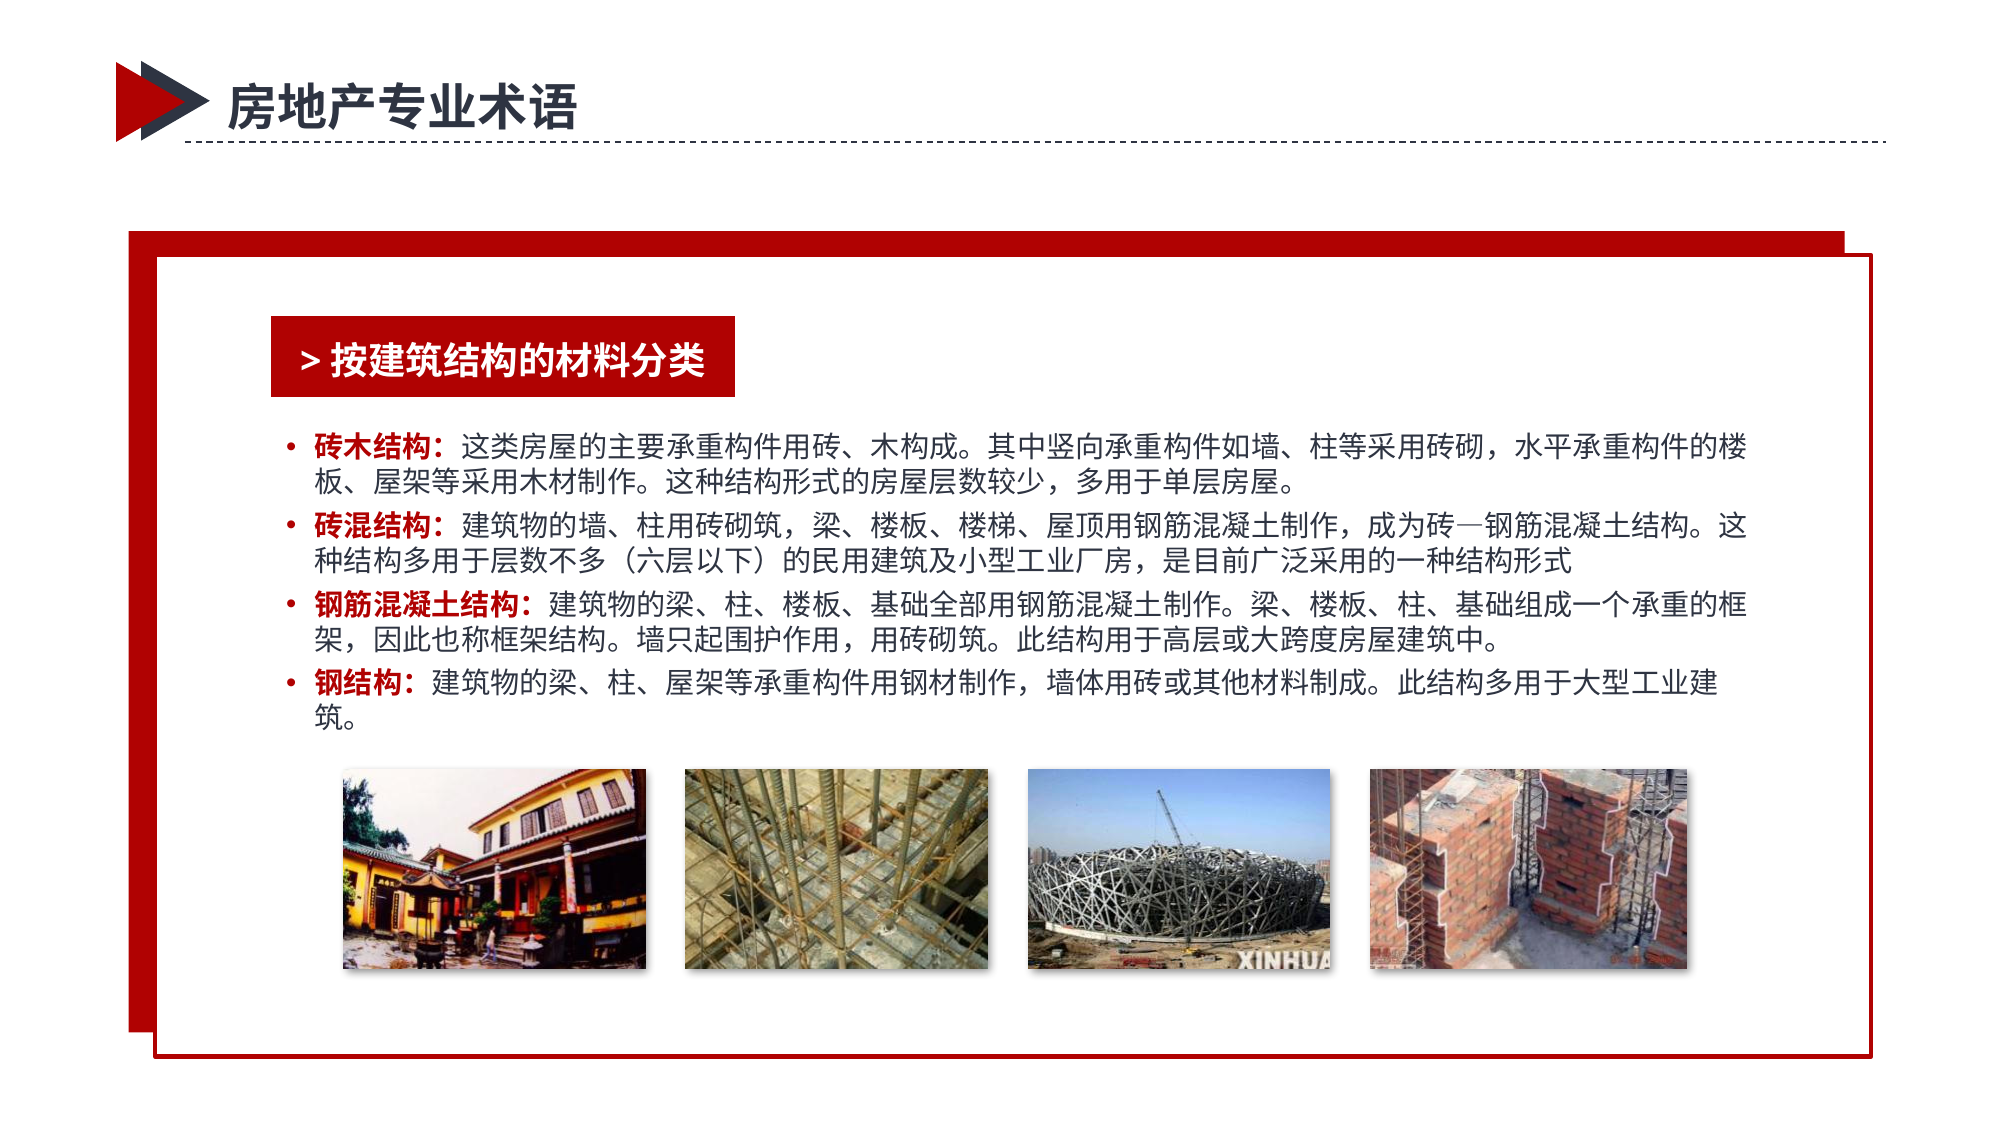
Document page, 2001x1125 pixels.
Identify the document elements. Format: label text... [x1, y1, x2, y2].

picture [1027, 768, 1330, 970]
picture [685, 769, 988, 970]
picture [343, 768, 646, 970]
picture [1369, 768, 1687, 970]
text_box 房地产专业术语 [199, 68, 607, 157]
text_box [128, 230, 1872, 1057]
